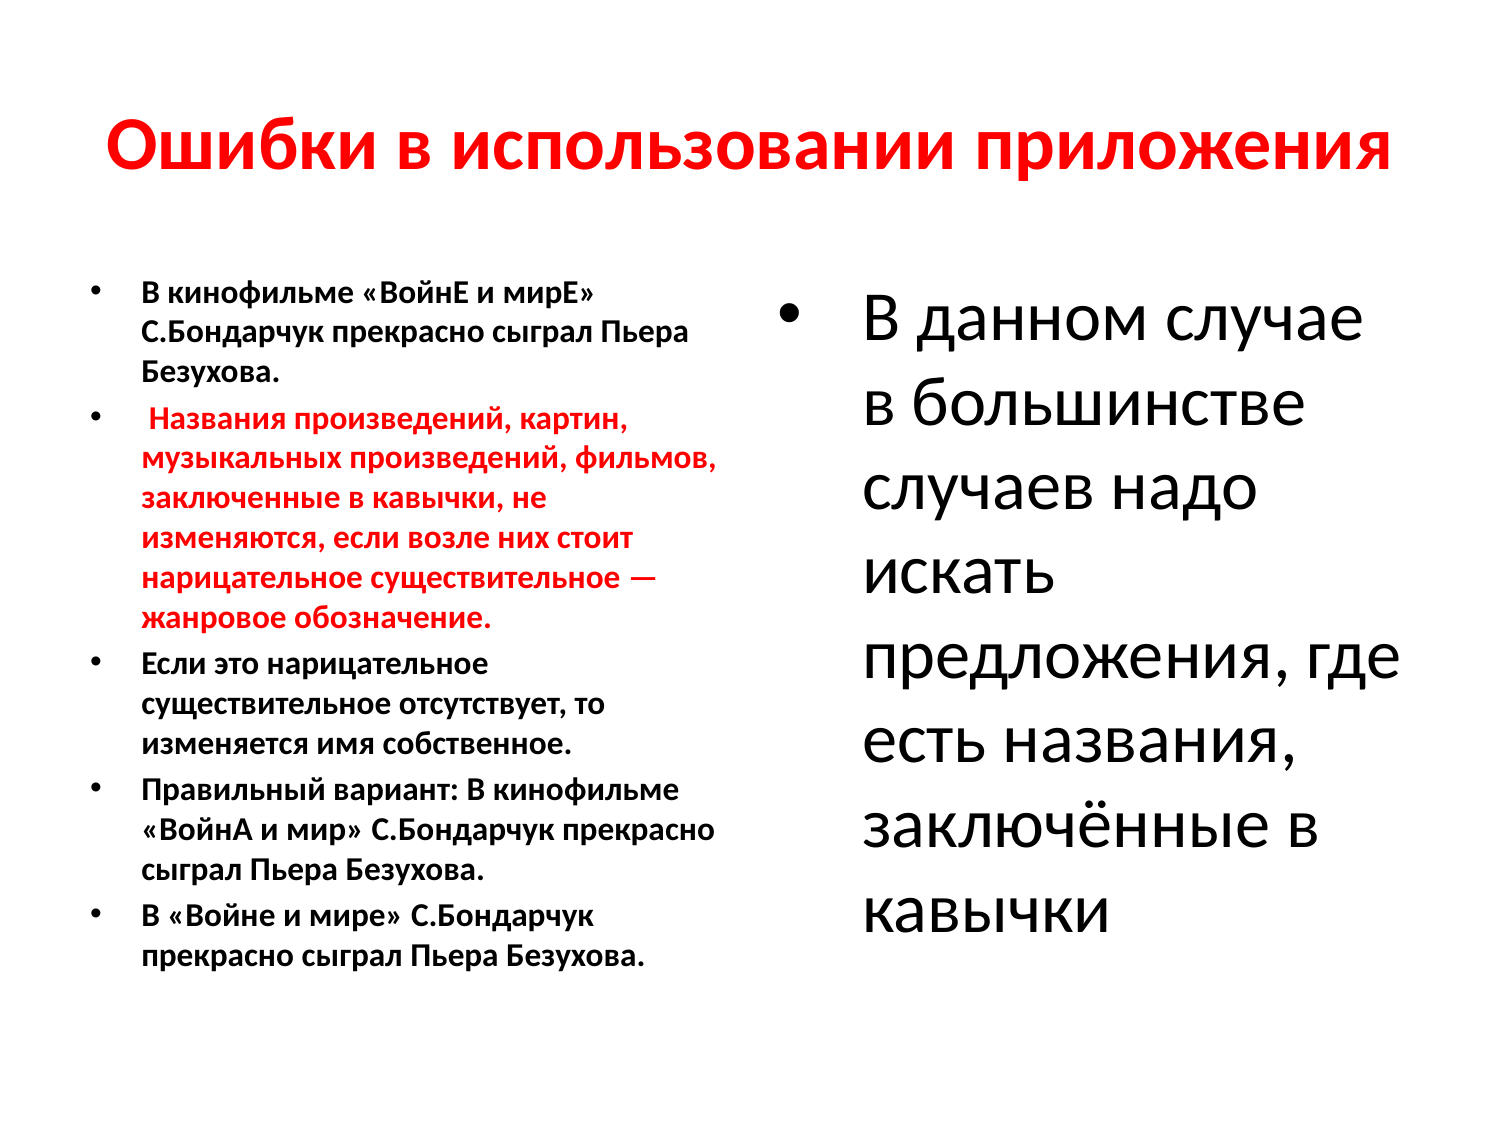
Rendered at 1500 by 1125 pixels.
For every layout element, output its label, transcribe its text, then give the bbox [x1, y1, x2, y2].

list В кинофильме «ВойнЕ и мирЕ» С.Бондарчук прекрасно сыграл Пьера Безухова. Названия произведений, картин, музыкальных произведений, фильмов, заключенные в кавычки, не изменяются, если возле них стоит нарицательное существительное — жанровое обозначение. Если это нарицательное существительное отсутствует, то изменяется имя собственное. Правильный вариант: В кинофильме «ВойнА и мир» С.Бондарчук прекрасно сыграл Пьера Безухова. В «Войне и мире» С.Бондарчук прекрасно сыграл Пьера Безухова. [75, 262, 738, 1005]
title Ошибки в использовании приложения [75, 45, 1425, 233]
list В данном случае в большинстве случаев надо искать предложения, где есть названия, заключённые в кавычки [762, 262, 1425, 1005]
